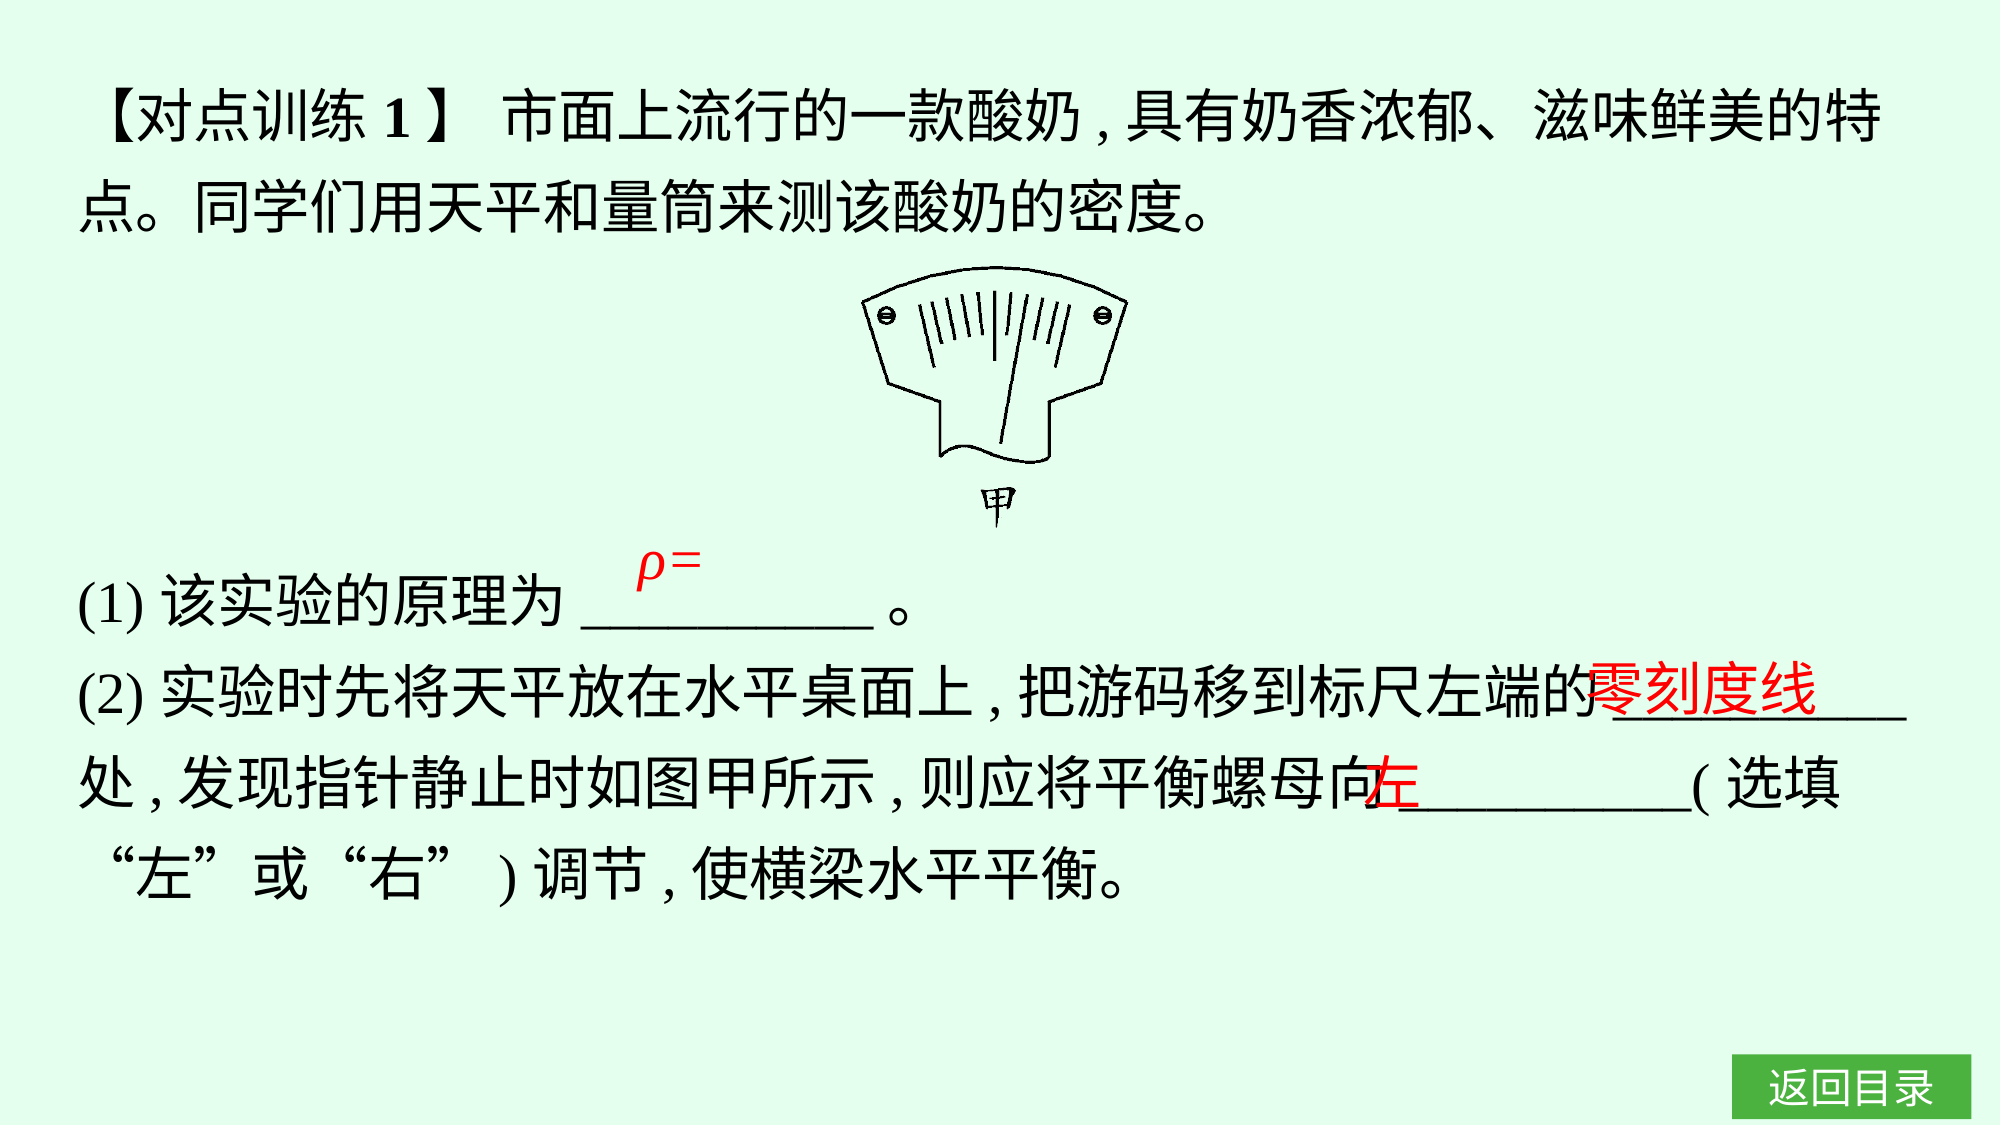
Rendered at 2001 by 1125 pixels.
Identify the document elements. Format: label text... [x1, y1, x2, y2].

text_box 【对点训练1】 市面上流行的一款酸奶,具有奶香浓郁、滋味鲜美的特点。同学们用天平和量筒来测该酸奶的密度。 [62, 50, 1938, 248]
text_box (1)该实验的原理为__________。 (2)实验时先将天平放在水平桌面上,把游码移到标尺左端的__________处,发现指针静止时如图甲所示,则应将平衡螺母向__________(选填“左”或“右”)调节,使横梁水平平衡。 [62, 535, 1938, 915]
text_box 左 [1348, 717, 1450, 824]
picture [858, 240, 1142, 532]
text_box 零刻度线 [1570, 623, 1847, 730]
